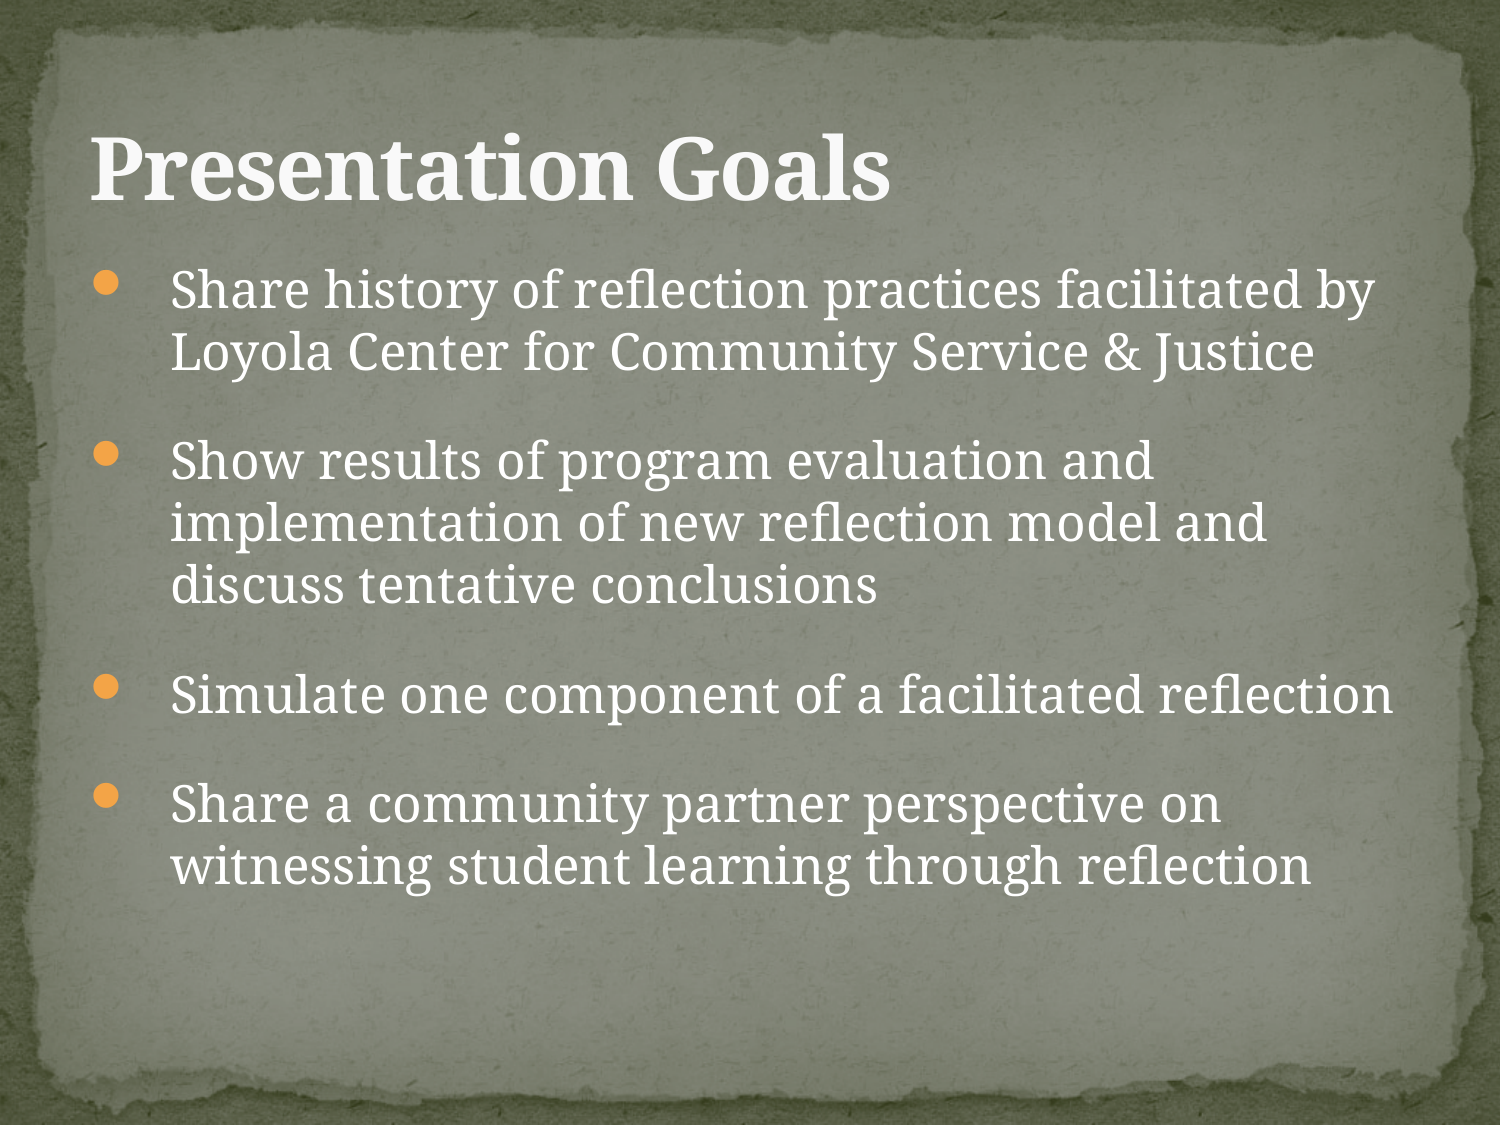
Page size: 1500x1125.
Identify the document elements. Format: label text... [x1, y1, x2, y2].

title Presentation Goals [74, 24, 1425, 225]
list Share history of reflection practices facilitated by Loyola Center for Community Service & Justice Show results of program evaluation and implementation of new reflection model and discuss tentative conclusions Simulate one component of a facilitated reflection Share a community partner perspective on witnessing student learning through reflection [75, 249, 1425, 1000]
